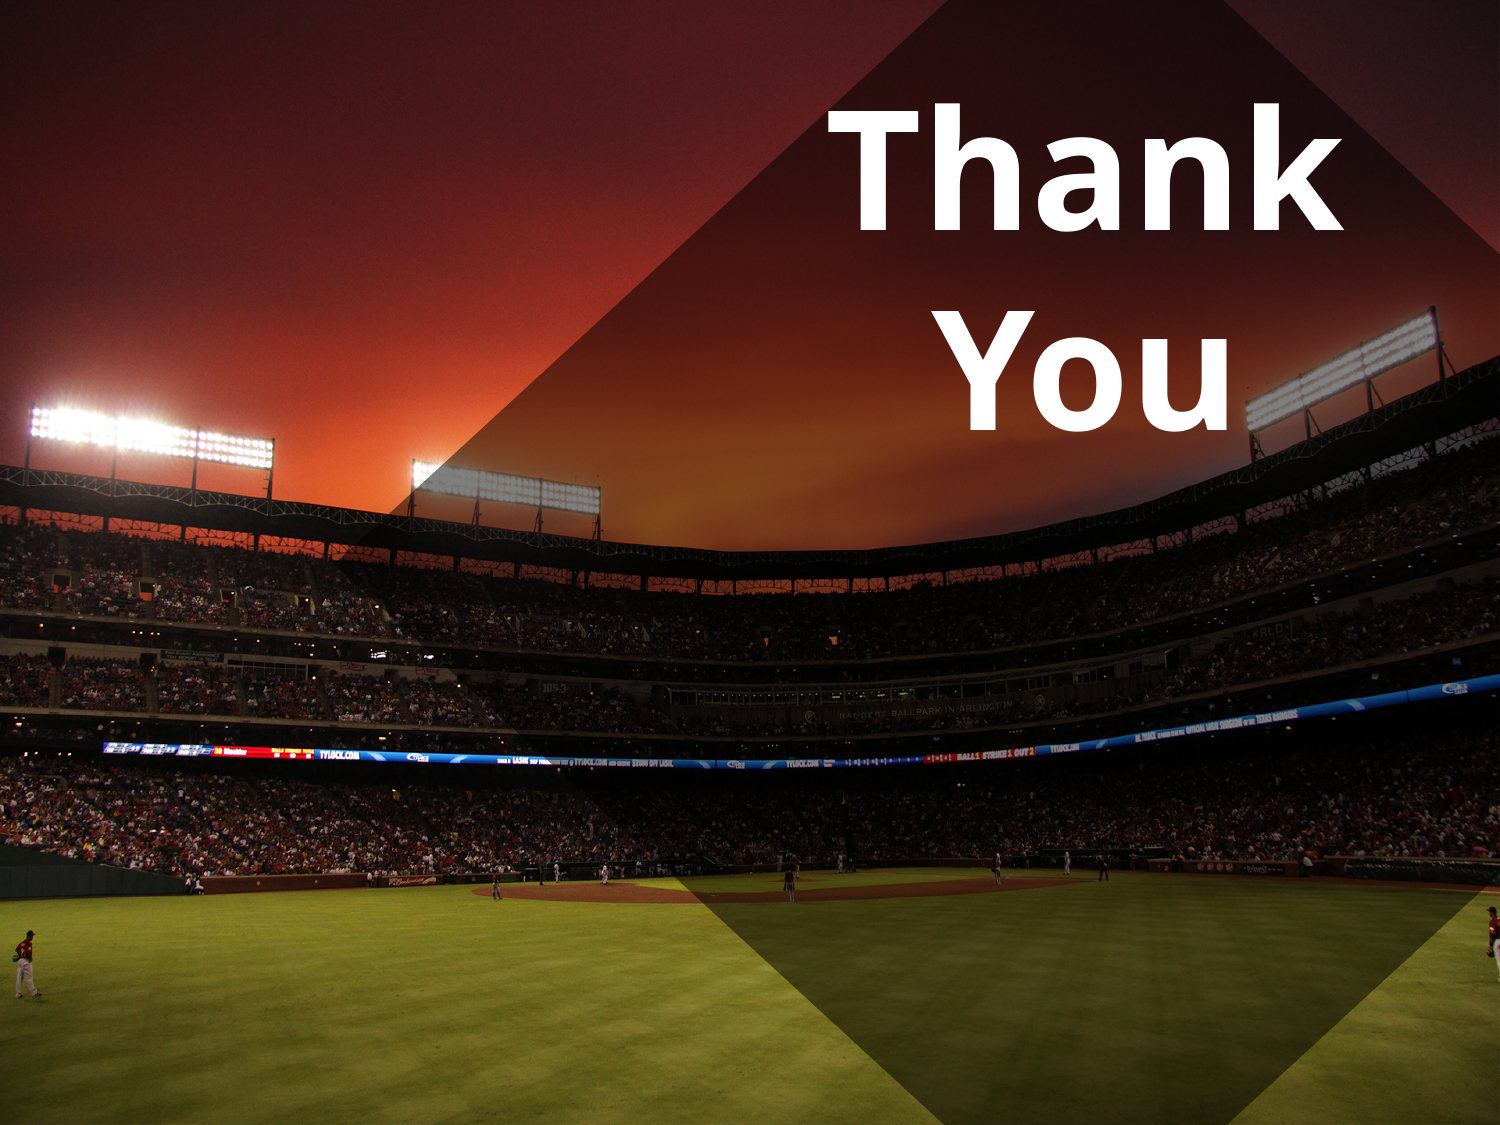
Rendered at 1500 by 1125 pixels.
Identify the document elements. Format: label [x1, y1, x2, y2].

text_box [0, 0, 1500, 1125]
